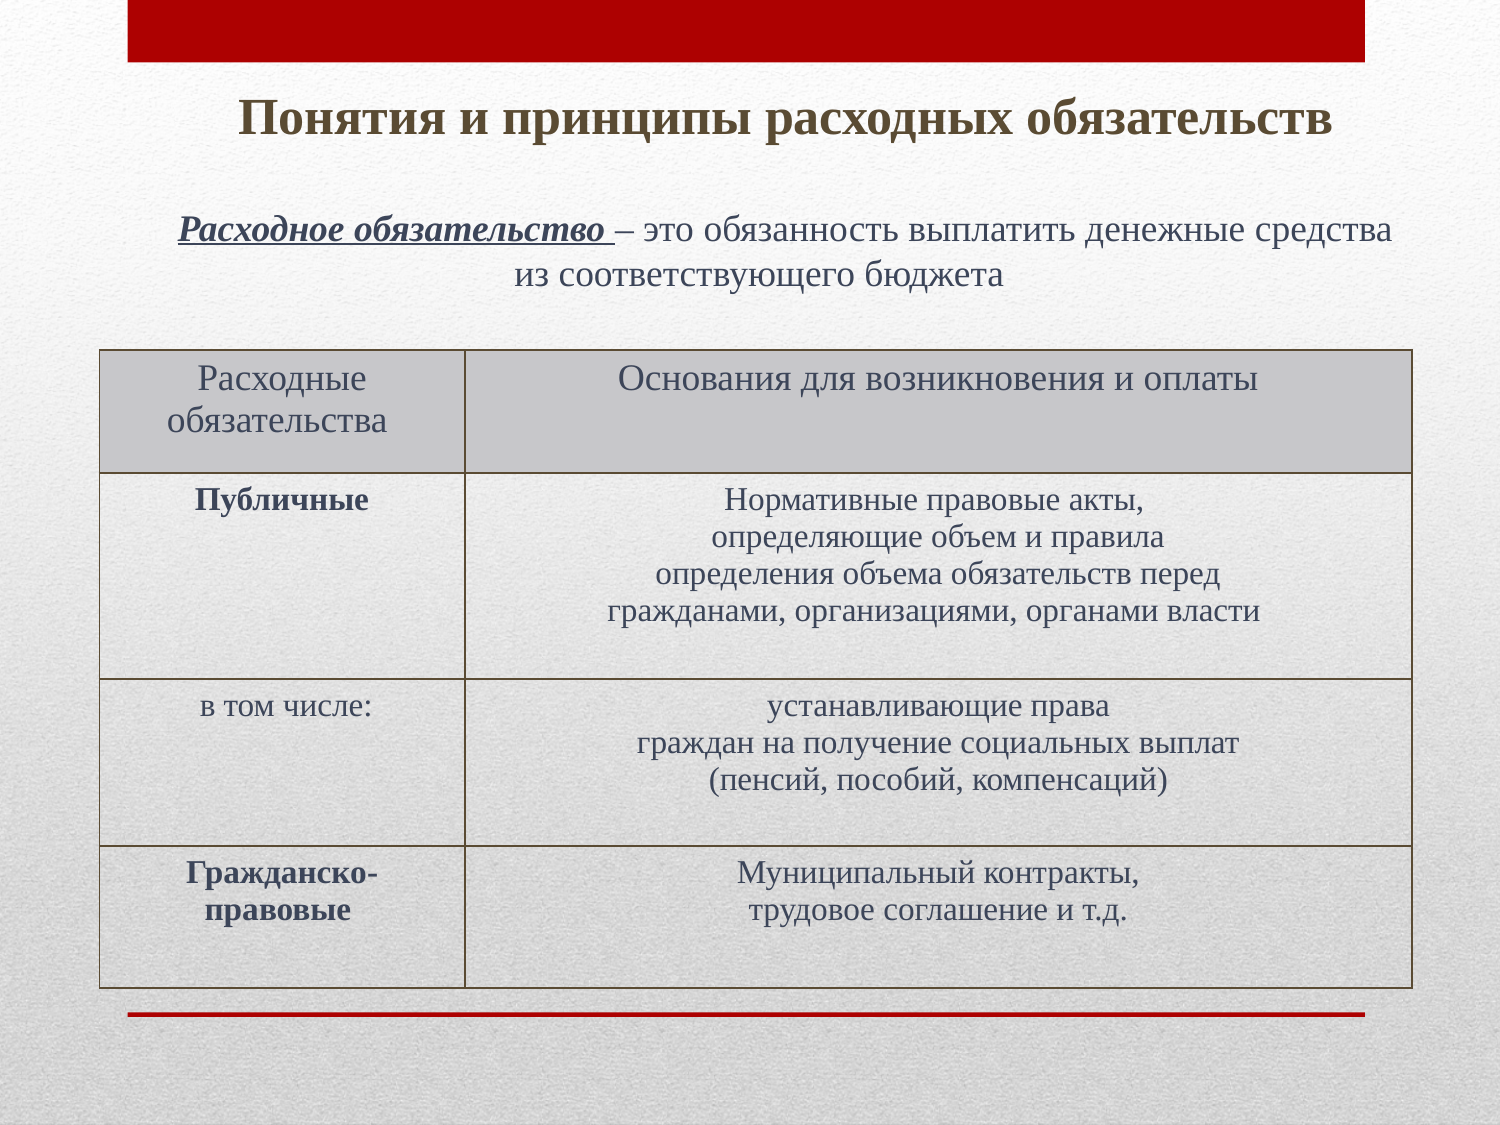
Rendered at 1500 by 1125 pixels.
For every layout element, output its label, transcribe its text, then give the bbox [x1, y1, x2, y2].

table_cell в том числе: [100, 680, 464, 845]
table_header Расходные обязательства [100, 351, 464, 472]
list Понятия и принципы расходных обязательств [94, 78, 1418, 149]
text_box Расходное обязательство – это обязанность выплатить денежные средства из соответствующего бюджета [100, 196, 1412, 301]
table_cell Нормативные правовые акты, определяющие объем и правила определения объема обязательств перед гражданами, организациями, органами власти [466, 474, 1411, 678]
table_cell Муниципальный контракты, трудовое соглашение и т.д. [466, 847, 1411, 987]
table_header Основания для возникновения и оплаты [466, 351, 1411, 472]
table_cell устанавливающие права граждан на получение социальных выплат (пенсий, пособий, компенсаций) [466, 680, 1411, 845]
table_cell Публичные [100, 474, 464, 678]
table_cell Гражданско-правовые [100, 847, 464, 987]
